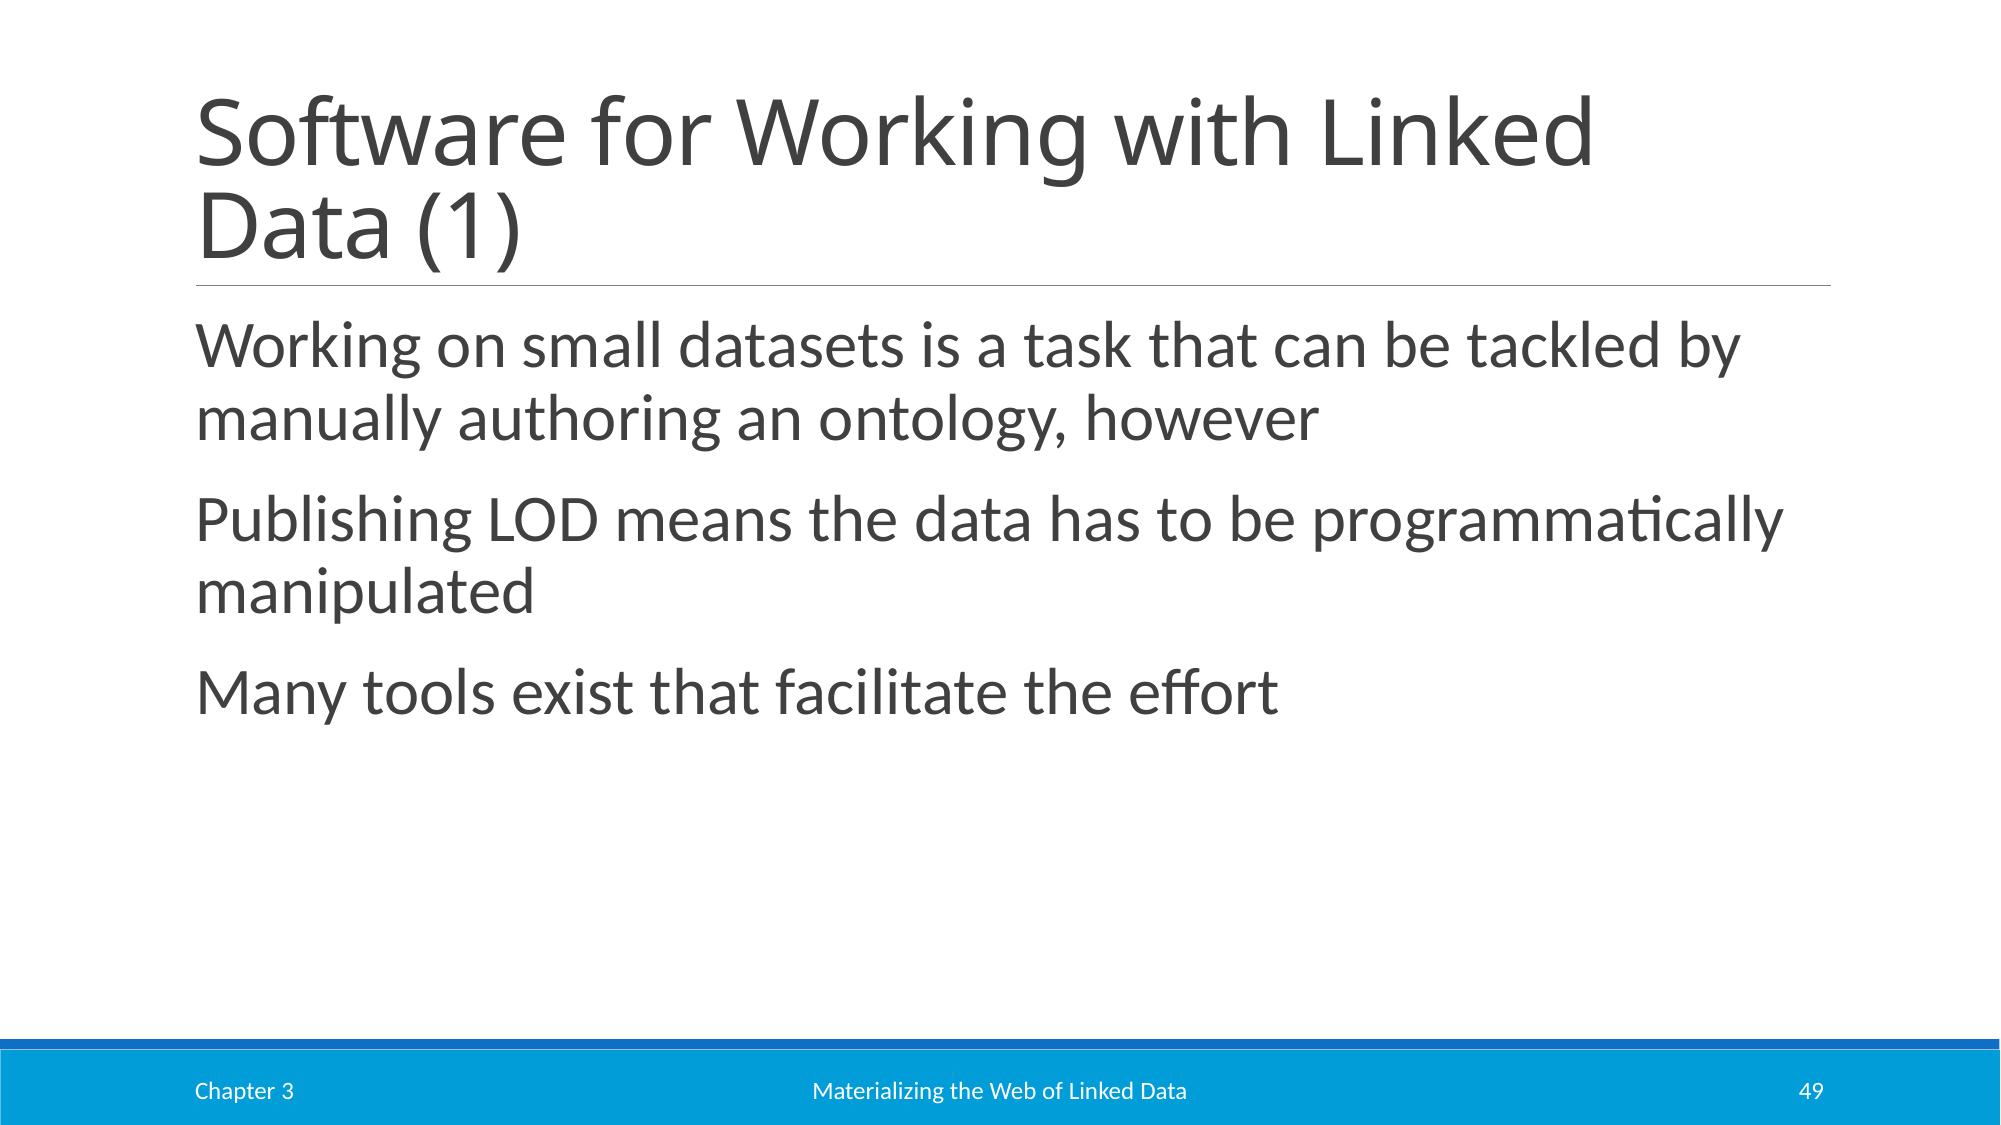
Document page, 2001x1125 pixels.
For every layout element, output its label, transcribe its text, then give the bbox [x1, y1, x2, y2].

slide_number 49 [1624, 1059, 1840, 1120]
footer Materializing the Web of Linked Data [604, 1059, 1396, 1120]
slide_number Chapter 3 [180, 1059, 586, 1120]
title Software for Working with Linked Data (1) [180, 47, 1830, 285]
list Working on small datasets is a task that can be tackled by manually authoring an ontology, however Publishing LOD means the data has to be programmatically manipulated Many tools exist that facilitate the effort [180, 302, 1830, 963]
